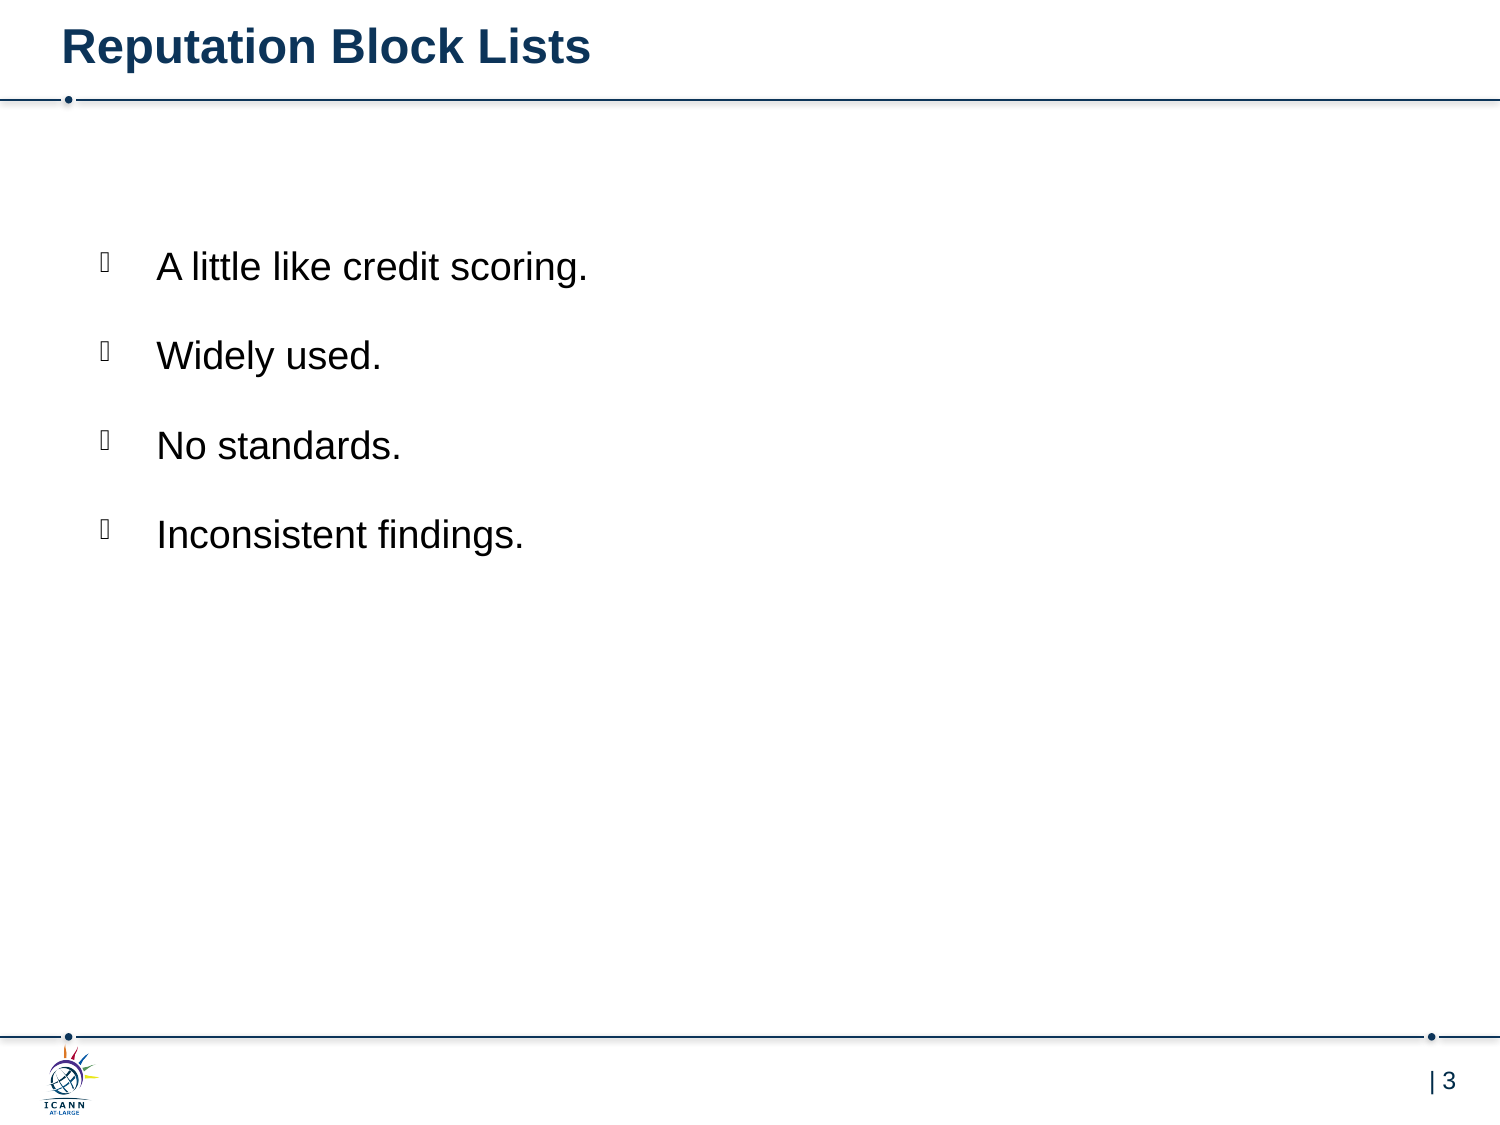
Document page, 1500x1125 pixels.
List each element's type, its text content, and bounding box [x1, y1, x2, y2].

title Reputation Block Lists [61, 7, 1376, 82]
list A little like credit scoring. Widely used. No standards. Inconsistent findings. [99, 241, 1398, 992]
picture [39, 1043, 100, 1115]
